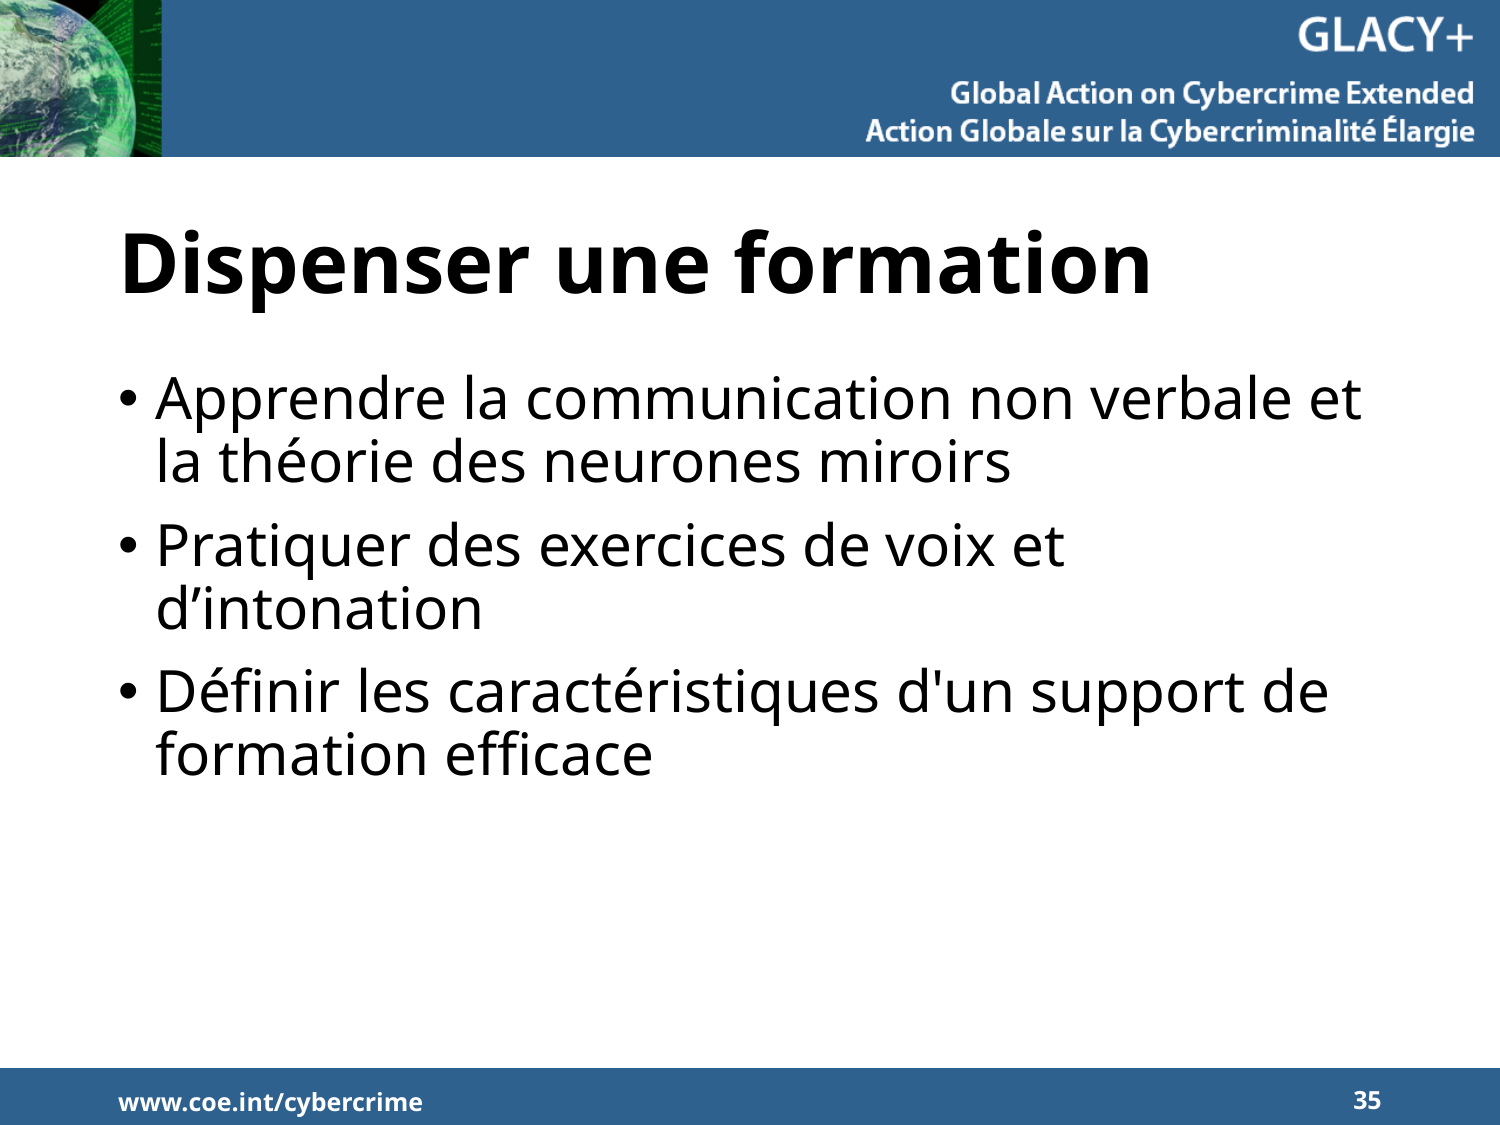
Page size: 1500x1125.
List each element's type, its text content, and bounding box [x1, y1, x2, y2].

picture [0, 0, 1500, 157]
title Dispenser une formation [103, 171, 1397, 362]
slide_number 35 [1059, 1071, 1397, 1125]
slide_number www.coe.int/cybercrime [103, 1071, 491, 1125]
list Apprendre la communication non verbale et la théorie des neurones miroirs Pratiquer des exercices de voix et d’intonation Définir les caractéristiques d'un support de formation efficace [103, 362, 1397, 1015]
